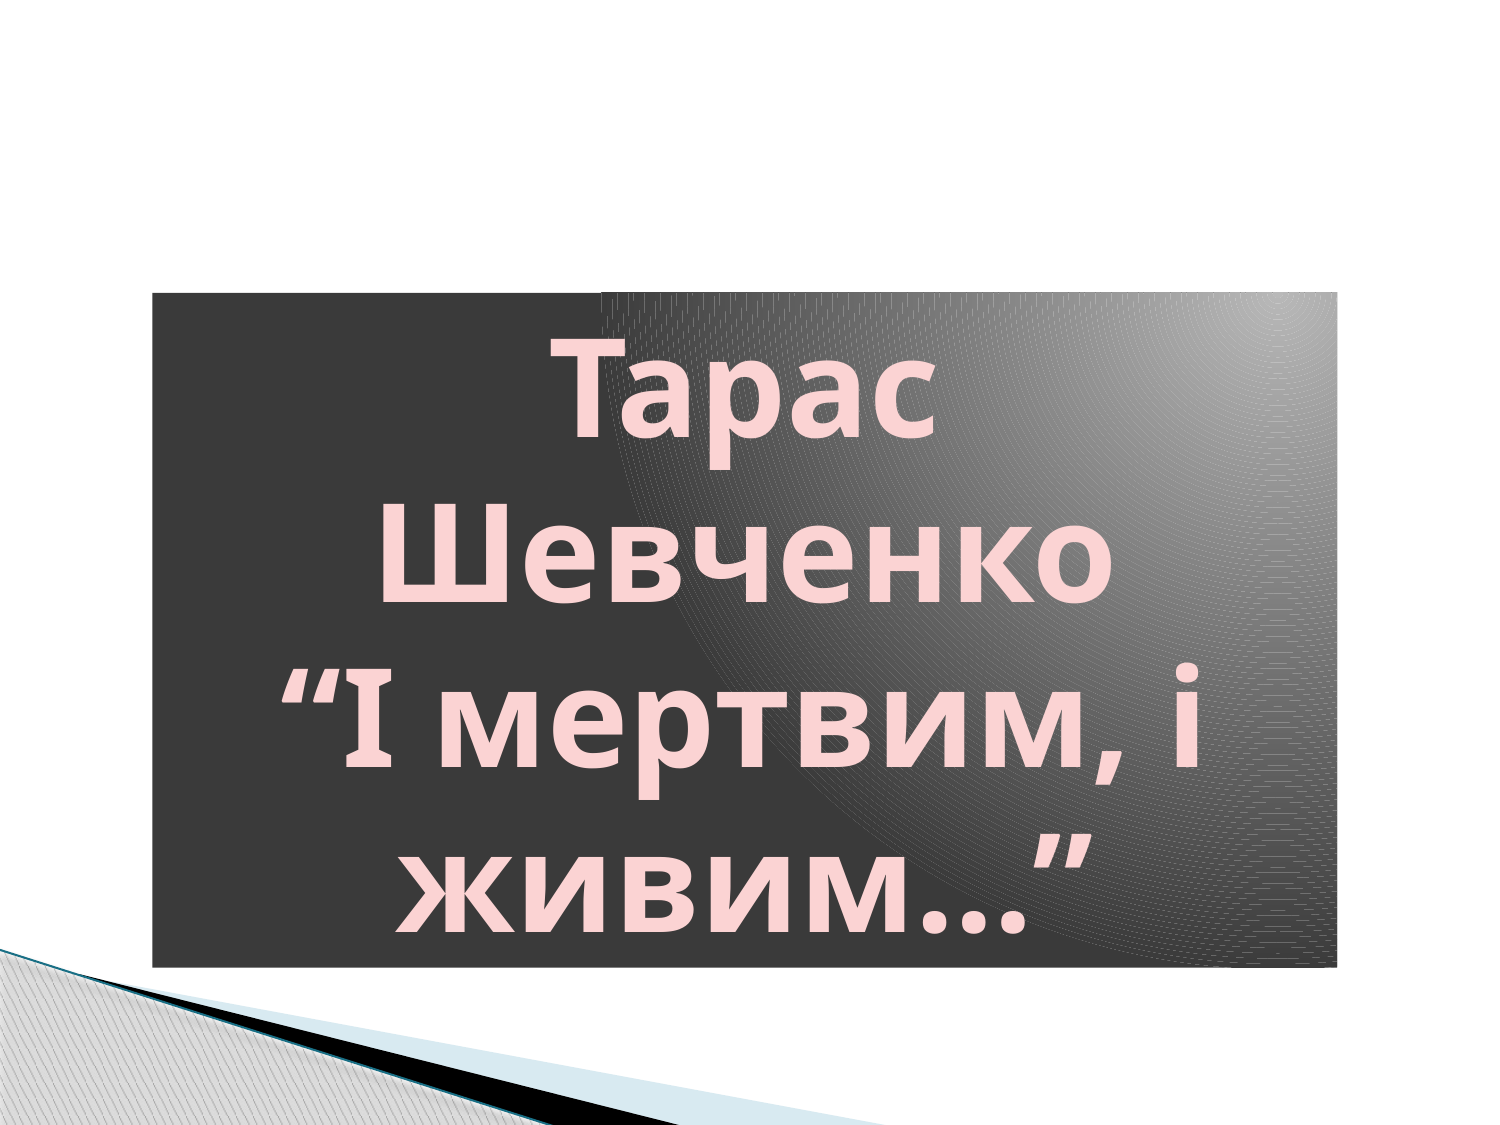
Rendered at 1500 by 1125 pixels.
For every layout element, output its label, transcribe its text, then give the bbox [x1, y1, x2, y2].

text_box Тарас Шевченко “І мертвим, і живим…” [152, 292, 1338, 968]
